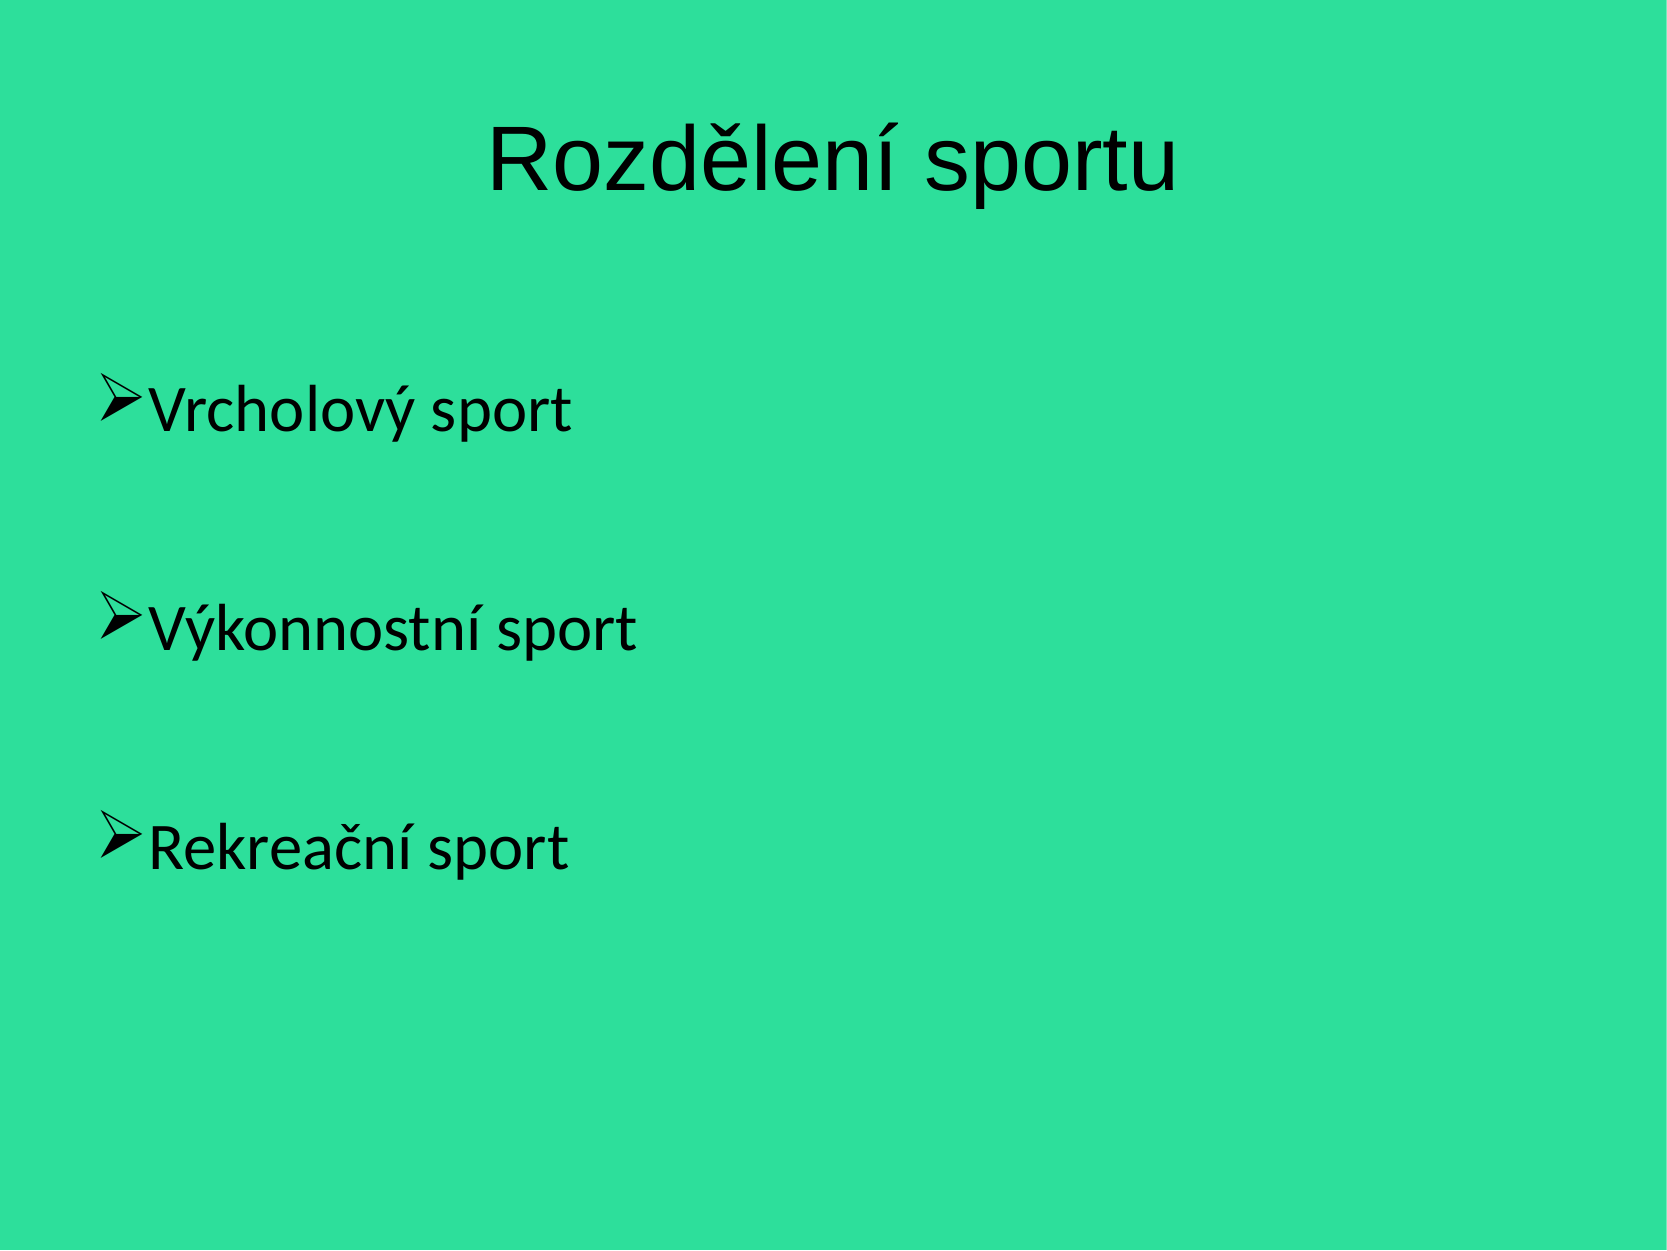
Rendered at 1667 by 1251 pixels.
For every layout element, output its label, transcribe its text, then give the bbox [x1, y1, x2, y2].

title Rozdělení sportu [83, 49, 1584, 259]
list Vrcholový sport Výkonnostní sport Rekreační sport [77, 365, 1578, 934]
